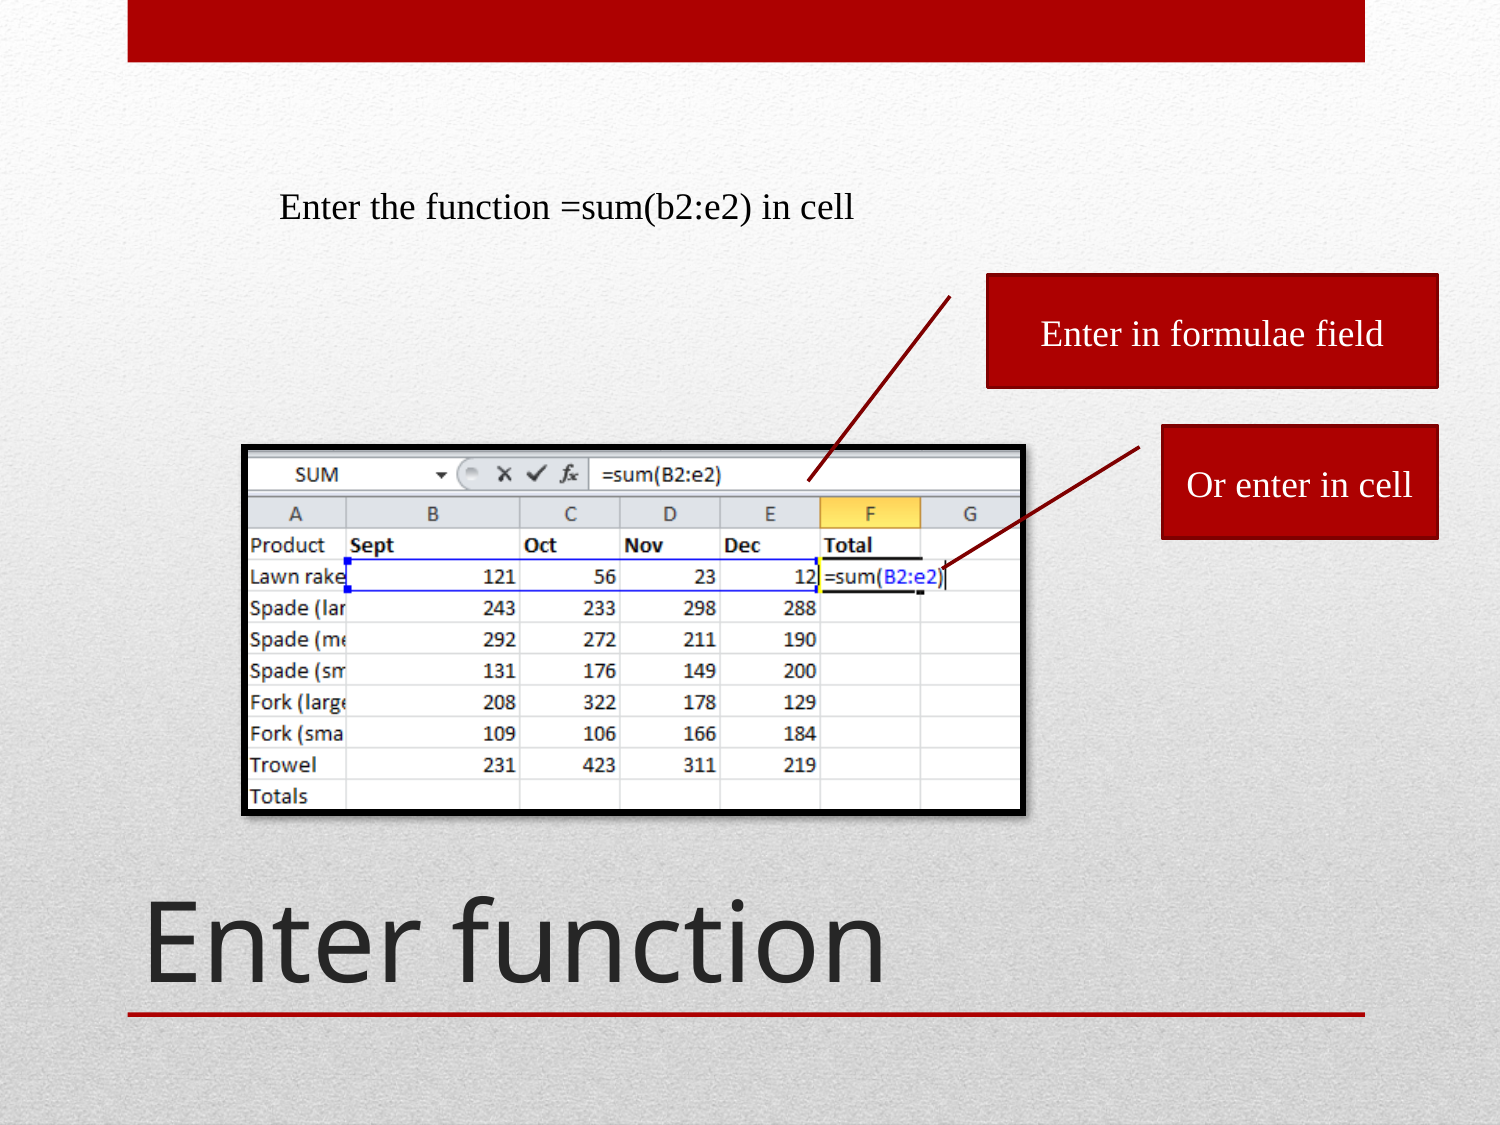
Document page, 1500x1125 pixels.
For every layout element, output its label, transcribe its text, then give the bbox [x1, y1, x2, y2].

text_box Enter the function =sum(b2:e2) in cell [264, 174, 871, 235]
title Enter function [125, 750, 1238, 1013]
text_box Enter in formulae field [986, 273, 1439, 389]
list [246, 449, 1021, 811]
text_box Enter in formulae field [830, 294, 952, 449]
text_box Or enter in cell [1026, 445, 1141, 520]
text_box Or enter in cell [1161, 424, 1439, 540]
